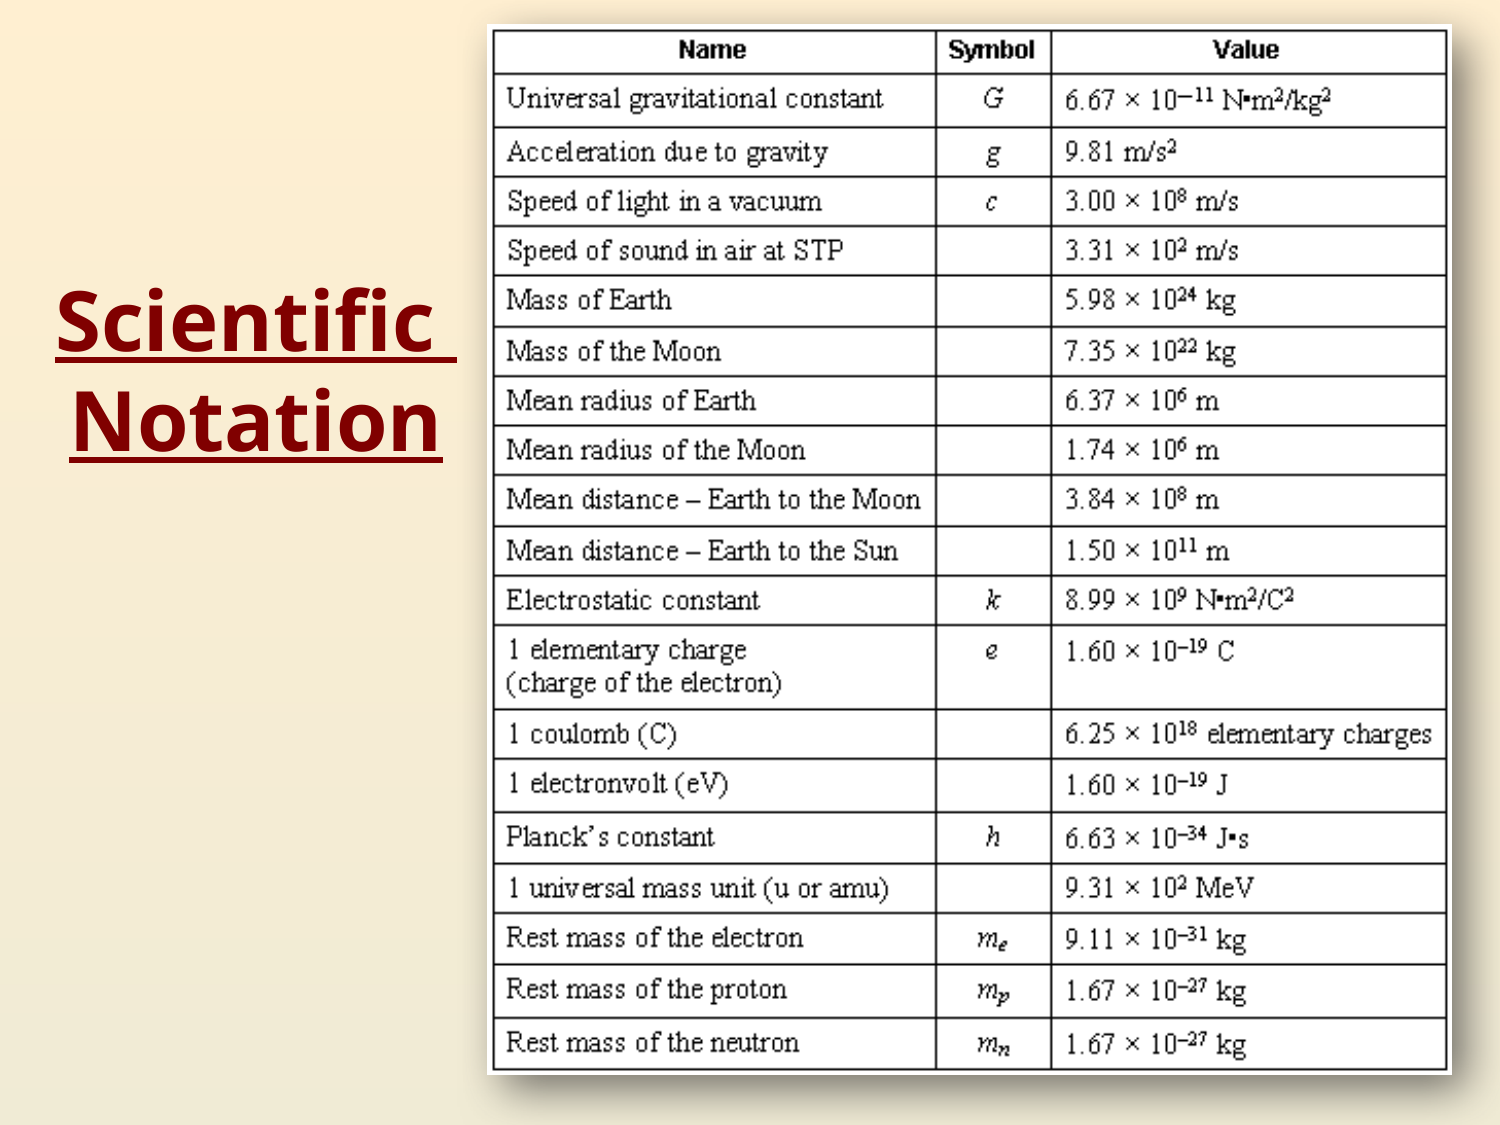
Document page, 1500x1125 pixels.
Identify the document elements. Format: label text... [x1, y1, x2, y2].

title Scientific Notation [0, 224, 469, 476]
picture [487, 24, 1452, 1076]
